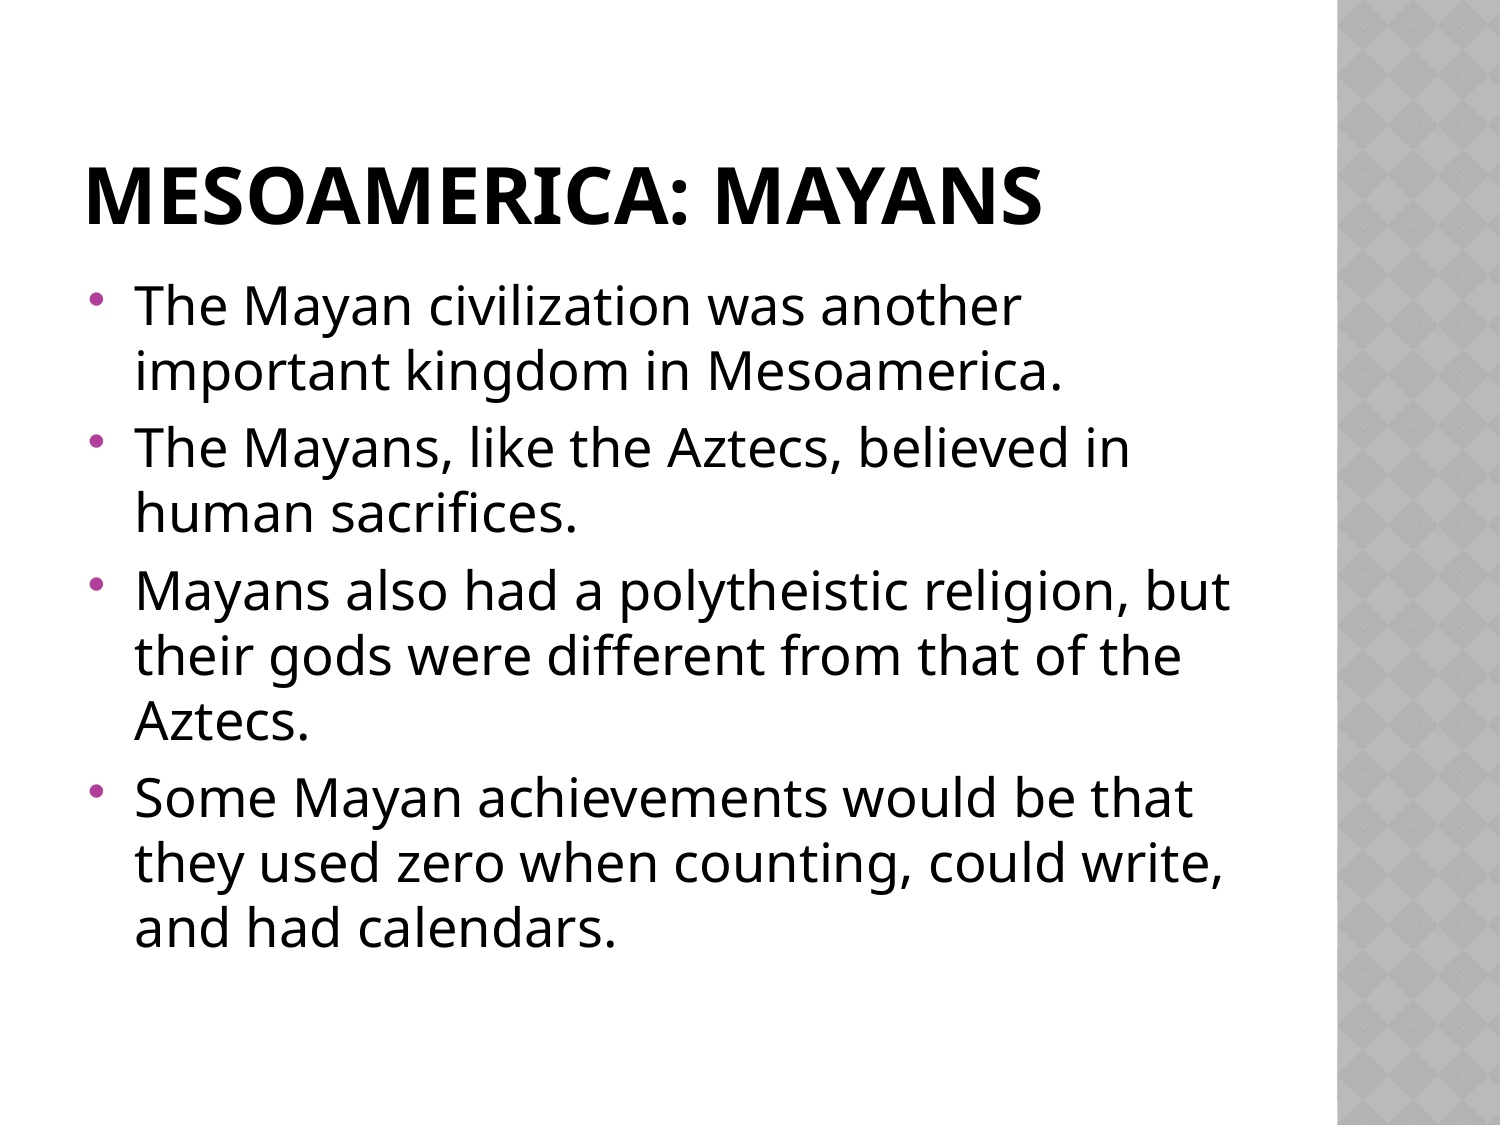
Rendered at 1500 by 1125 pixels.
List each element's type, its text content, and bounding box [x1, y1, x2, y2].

title Mesoamerica: mayans [75, 52, 1263, 240]
list The Mayan civilization was another important kingdom in Mesoamerica. The Mayans, like the Aztecs, believed in human sacrifices. Mayans also had a polytheistic religion, but their gods were different from that of the Aztecs. Some Mayan achievements would be that they used zero when counting, could write, and had calendars. [75, 264, 1263, 1059]
